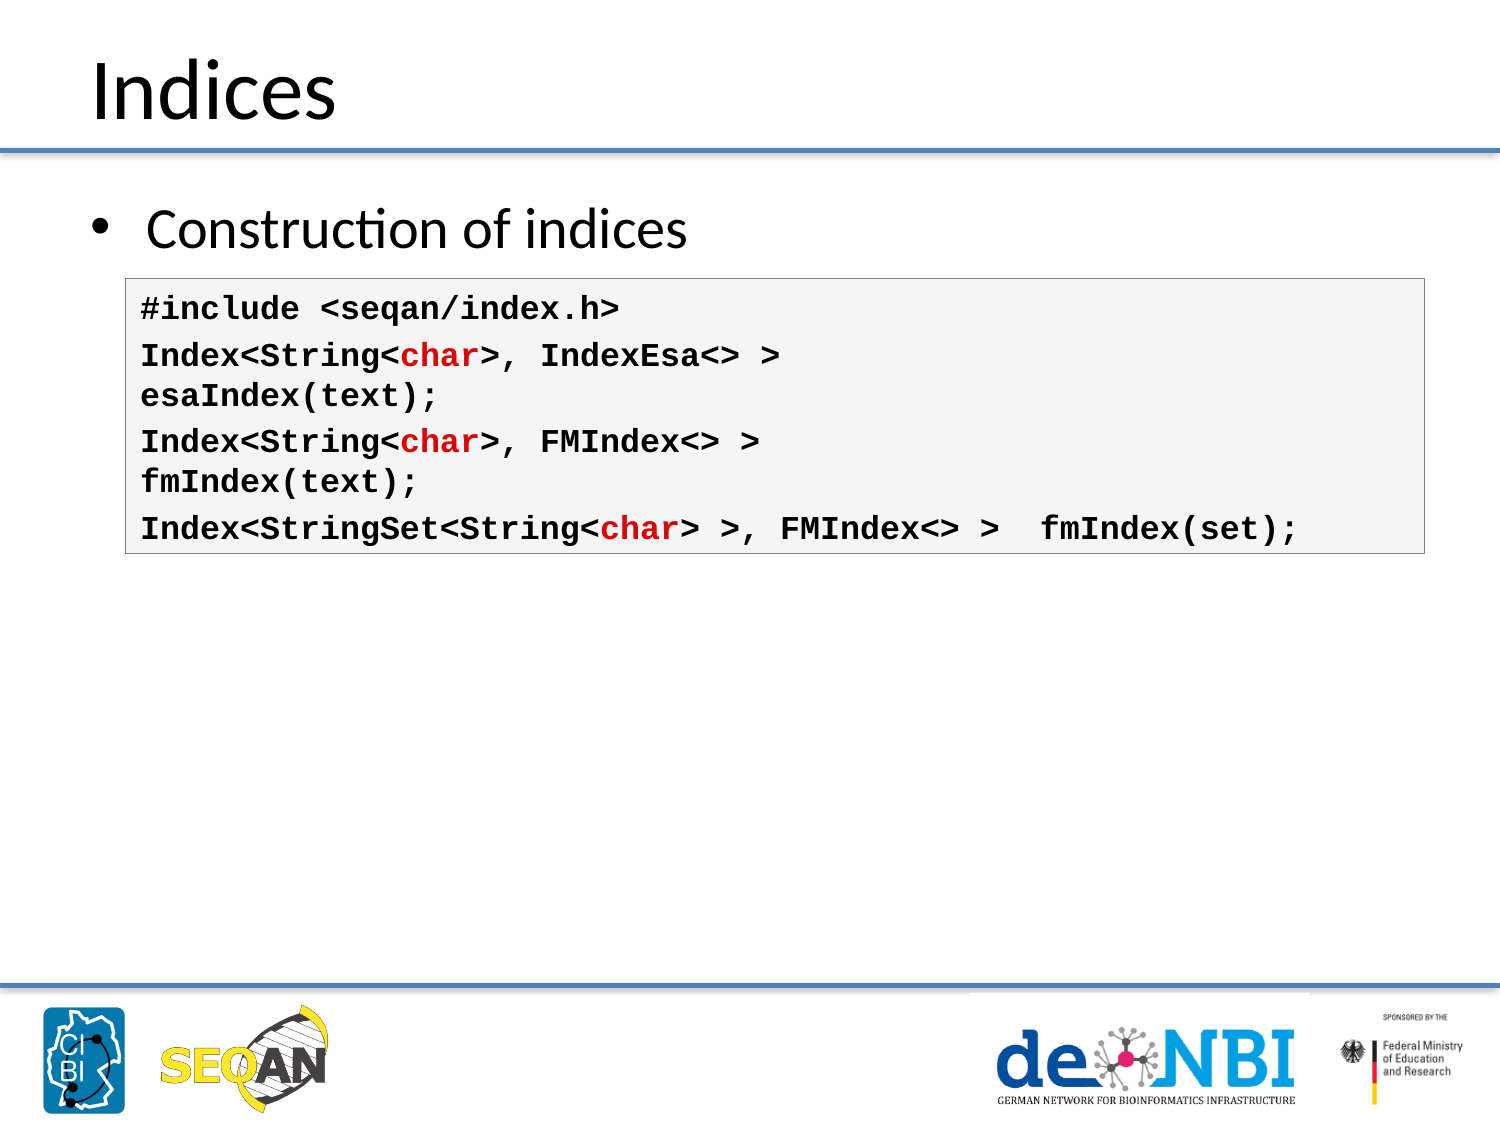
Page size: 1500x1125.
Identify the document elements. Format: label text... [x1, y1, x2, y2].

picture [141, 1002, 332, 1121]
title Indices [75, 25, 1425, 145]
picture [48, 1010, 120, 1109]
list Construction of indices [75, 182, 1425, 848]
picture [969, 993, 1309, 1122]
text_box #include <seqan/index.h> Index<String<char>, IndexEsa<> > esaIndex(text); Index<String<char>, FMIndex<> > fmIndex(text); Index<StringSet<String<char> >, FMIndex<> > fmIndex(set); [125, 278, 1425, 554]
